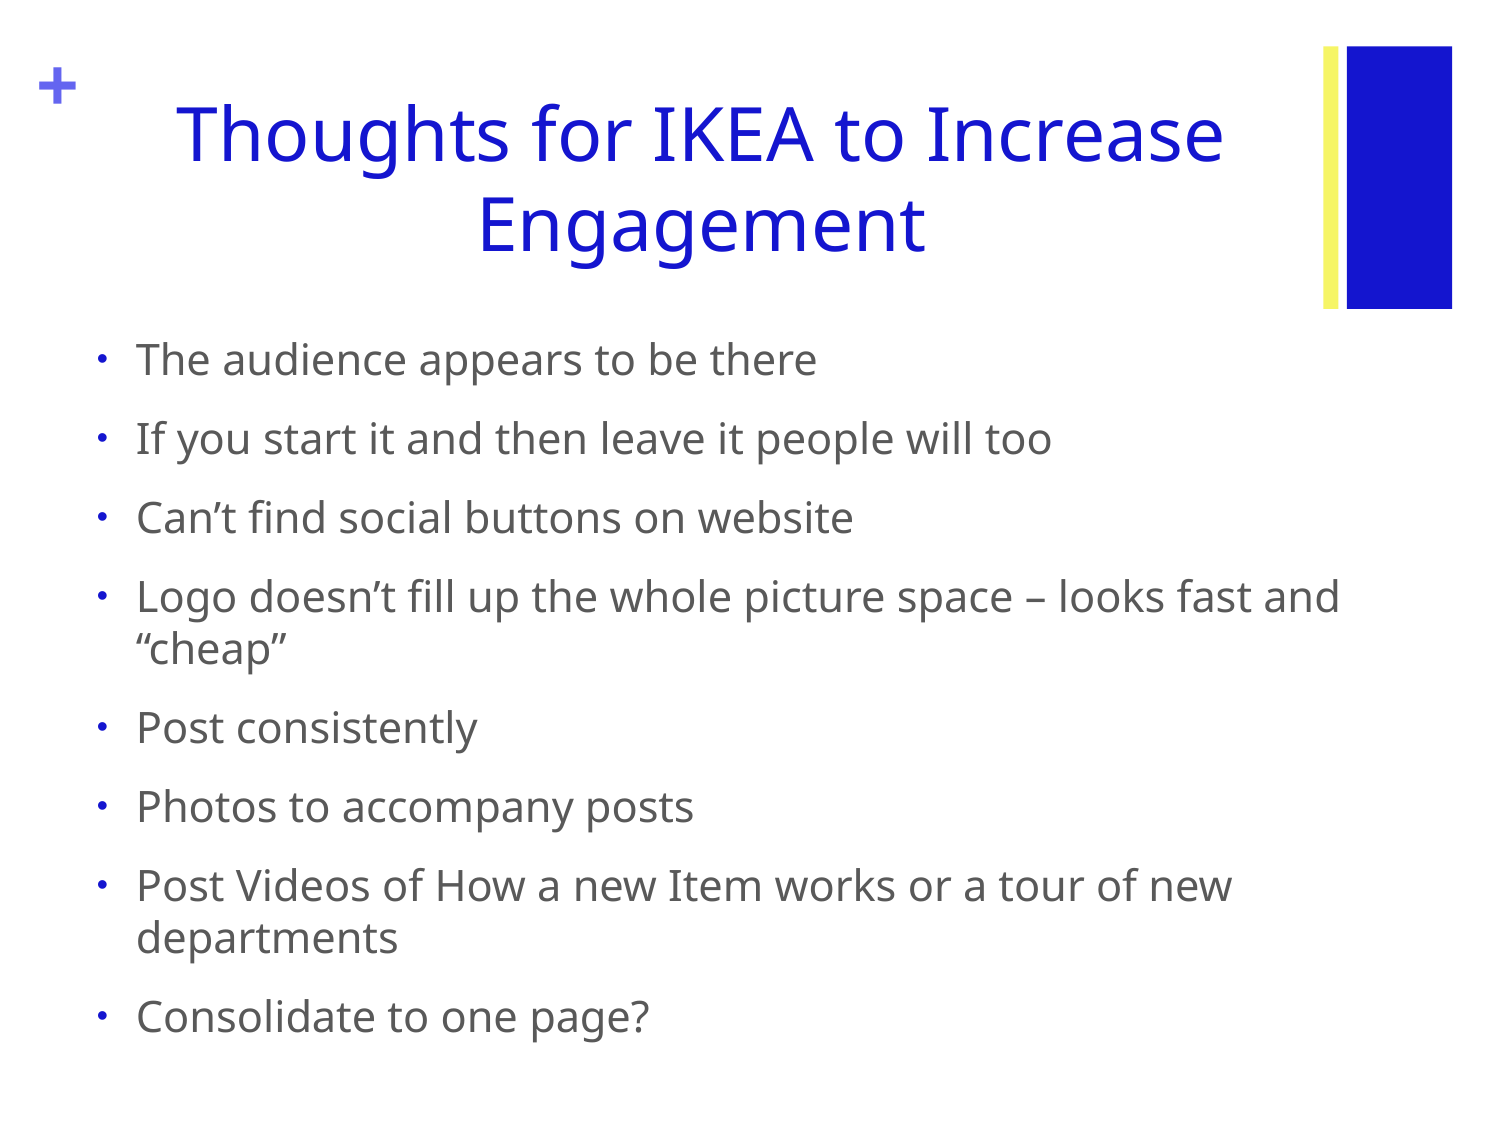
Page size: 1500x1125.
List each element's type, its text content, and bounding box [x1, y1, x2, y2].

list The audience appears to be there If you start it and then leave it people will too Can’t find social buttons on website Logo doesn’t fill up the whole picture space – looks fast and “cheap” Post consistently Photos to accompany posts Post Videos of How a new Item works or a tour of new departments Consolidate to one page? [81, 324, 1375, 1050]
title Thoughts for IKEA to Increase Engagement [81, 79, 1322, 263]
